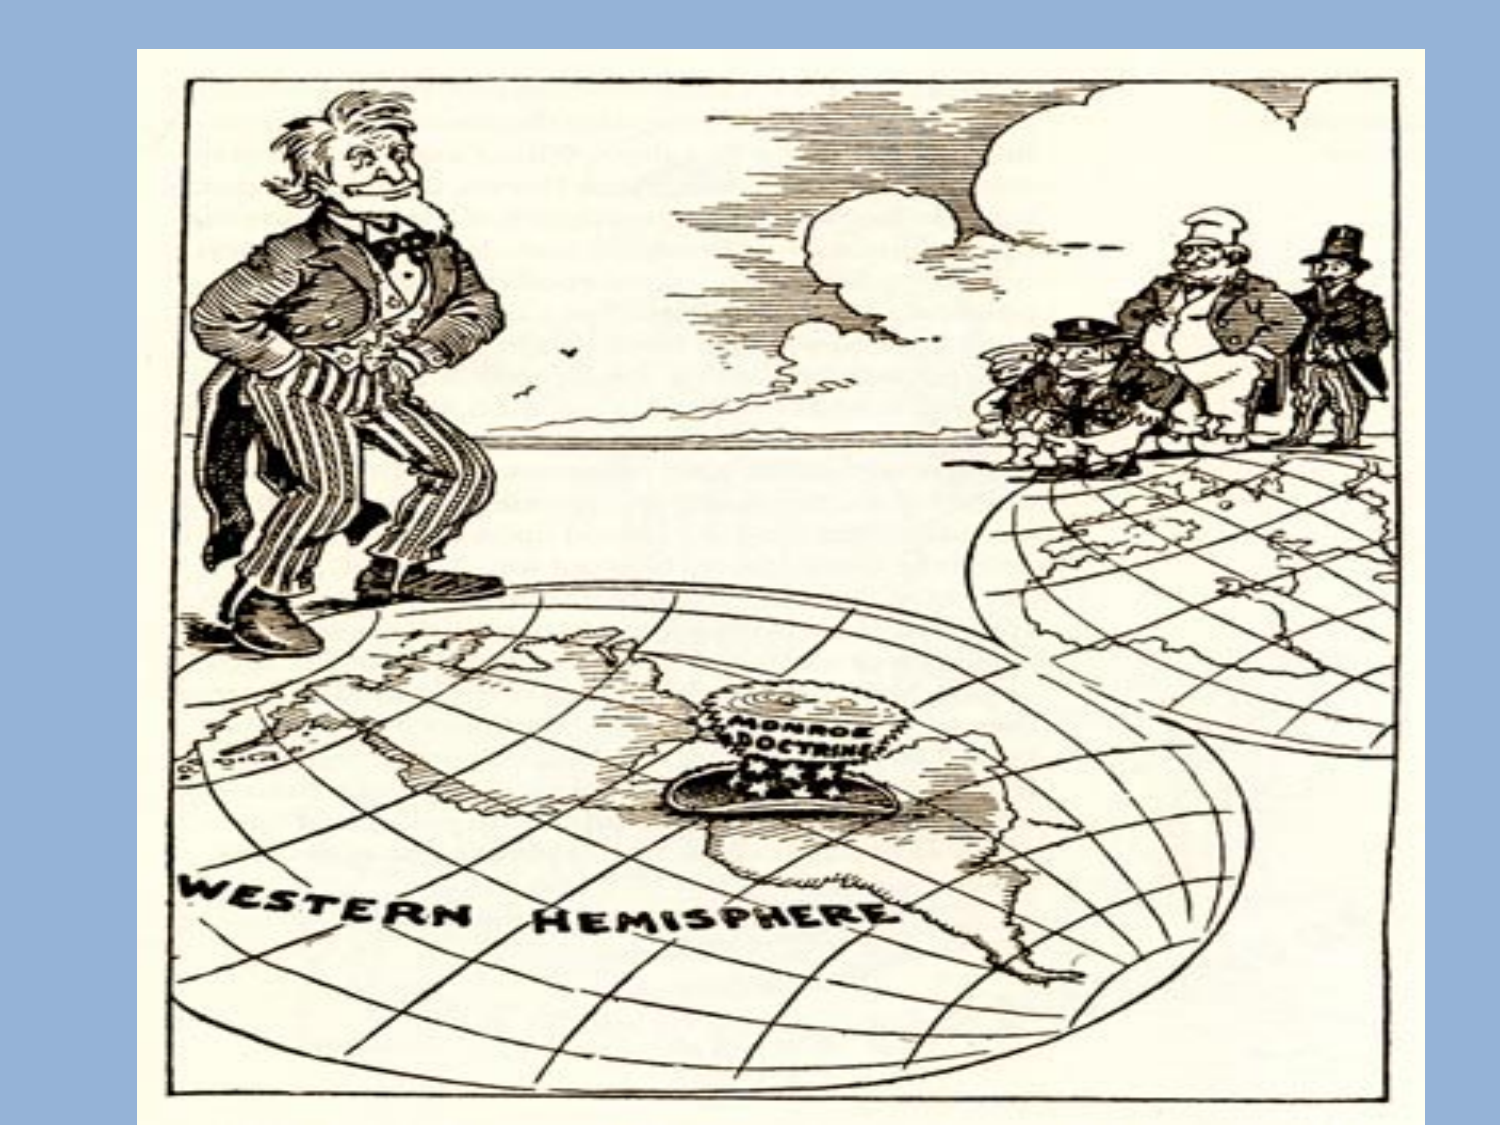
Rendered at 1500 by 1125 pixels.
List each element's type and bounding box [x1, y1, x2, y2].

picture [137, 49, 1426, 1125]
